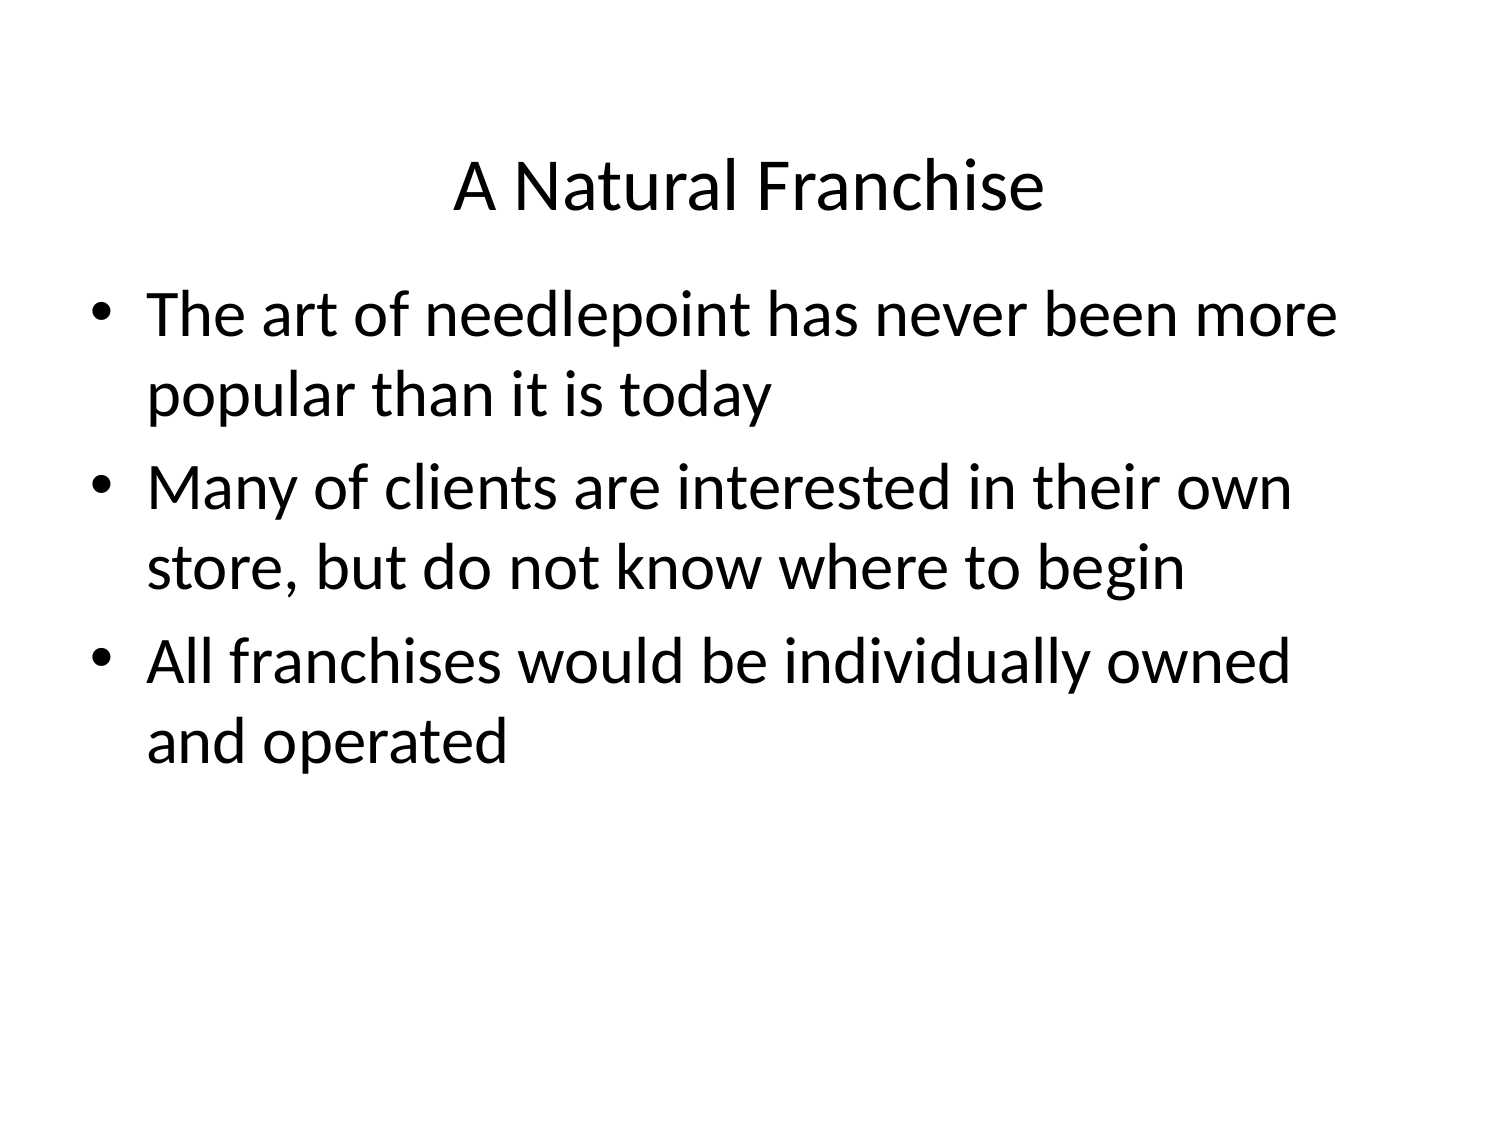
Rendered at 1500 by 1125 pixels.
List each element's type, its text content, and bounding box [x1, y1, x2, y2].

title A Natural Franchise [75, 45, 1425, 233]
list The art of needlepoint has never been more popular than it is today Many of clients are interested in their own store, but do not know where to begin All franchises would be individually owned and operated [75, 262, 1425, 1005]
